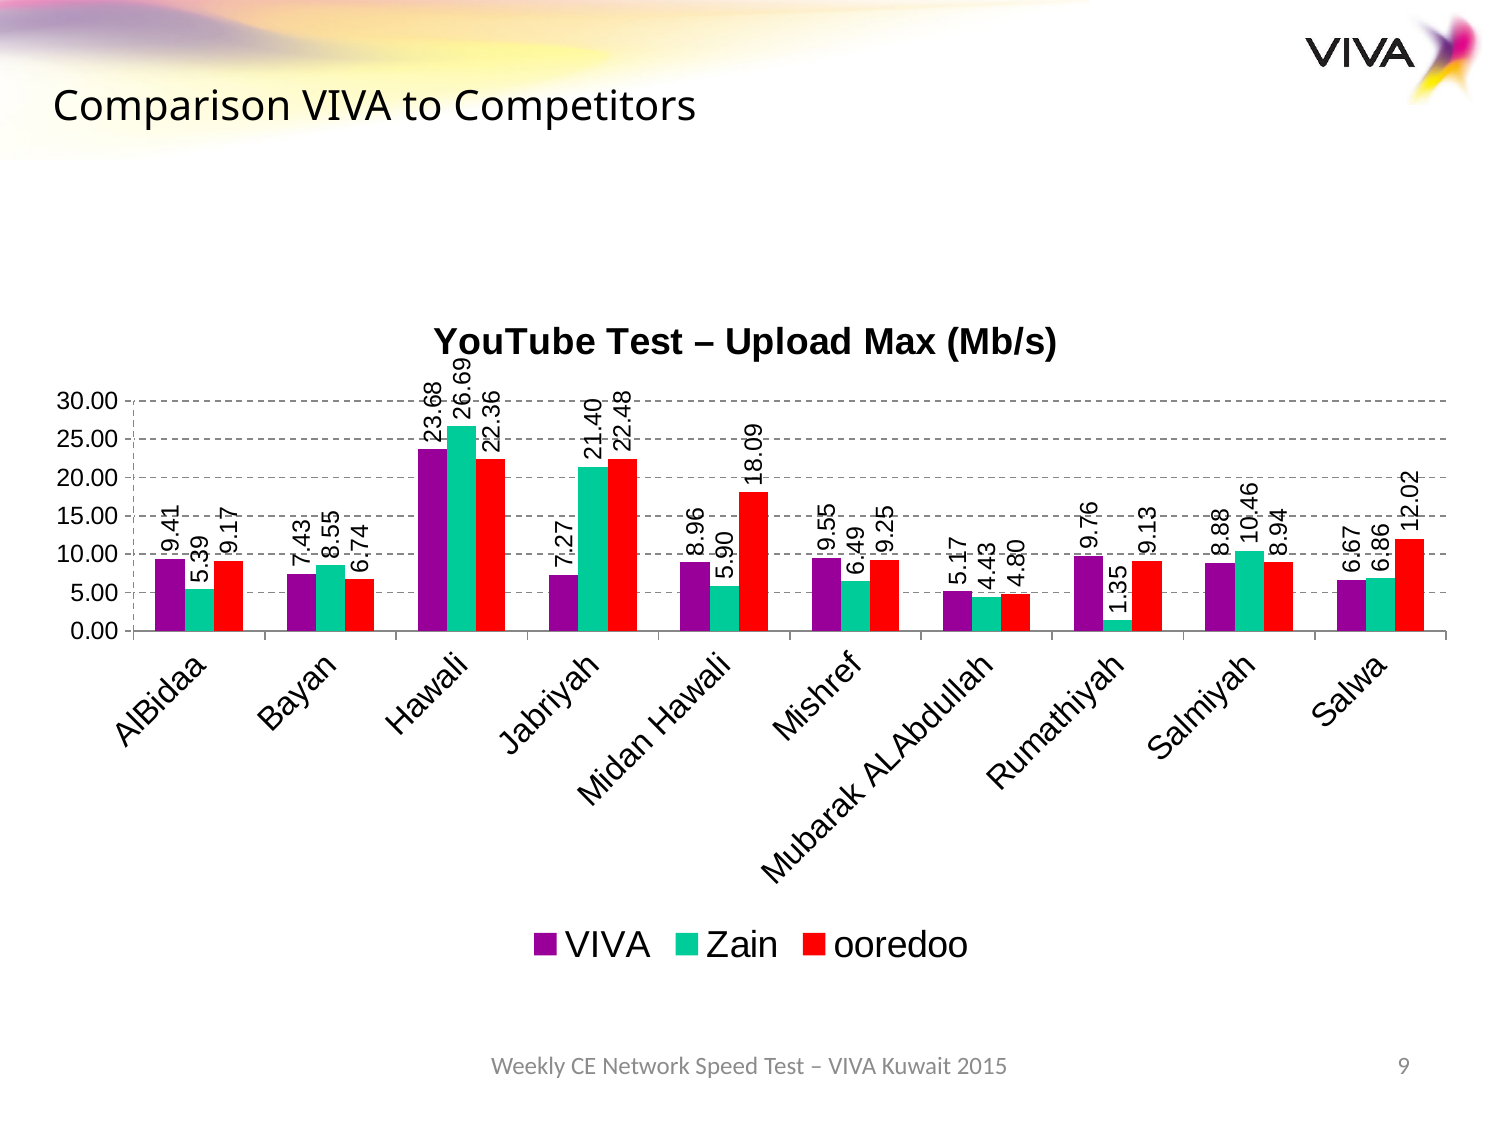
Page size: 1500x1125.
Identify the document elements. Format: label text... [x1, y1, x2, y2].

text_box Weekly CE Network Speed Test – VIVA Kuwait 2015 [205, 1042, 1074, 1103]
chart [27, 287, 1476, 974]
picture [0, 0, 1089, 160]
picture [1300, 12, 1485, 105]
text_box 9 [1074, 1042, 1425, 1103]
text_box Comparison VIVA to Competitors [37, 24, 1278, 184]
